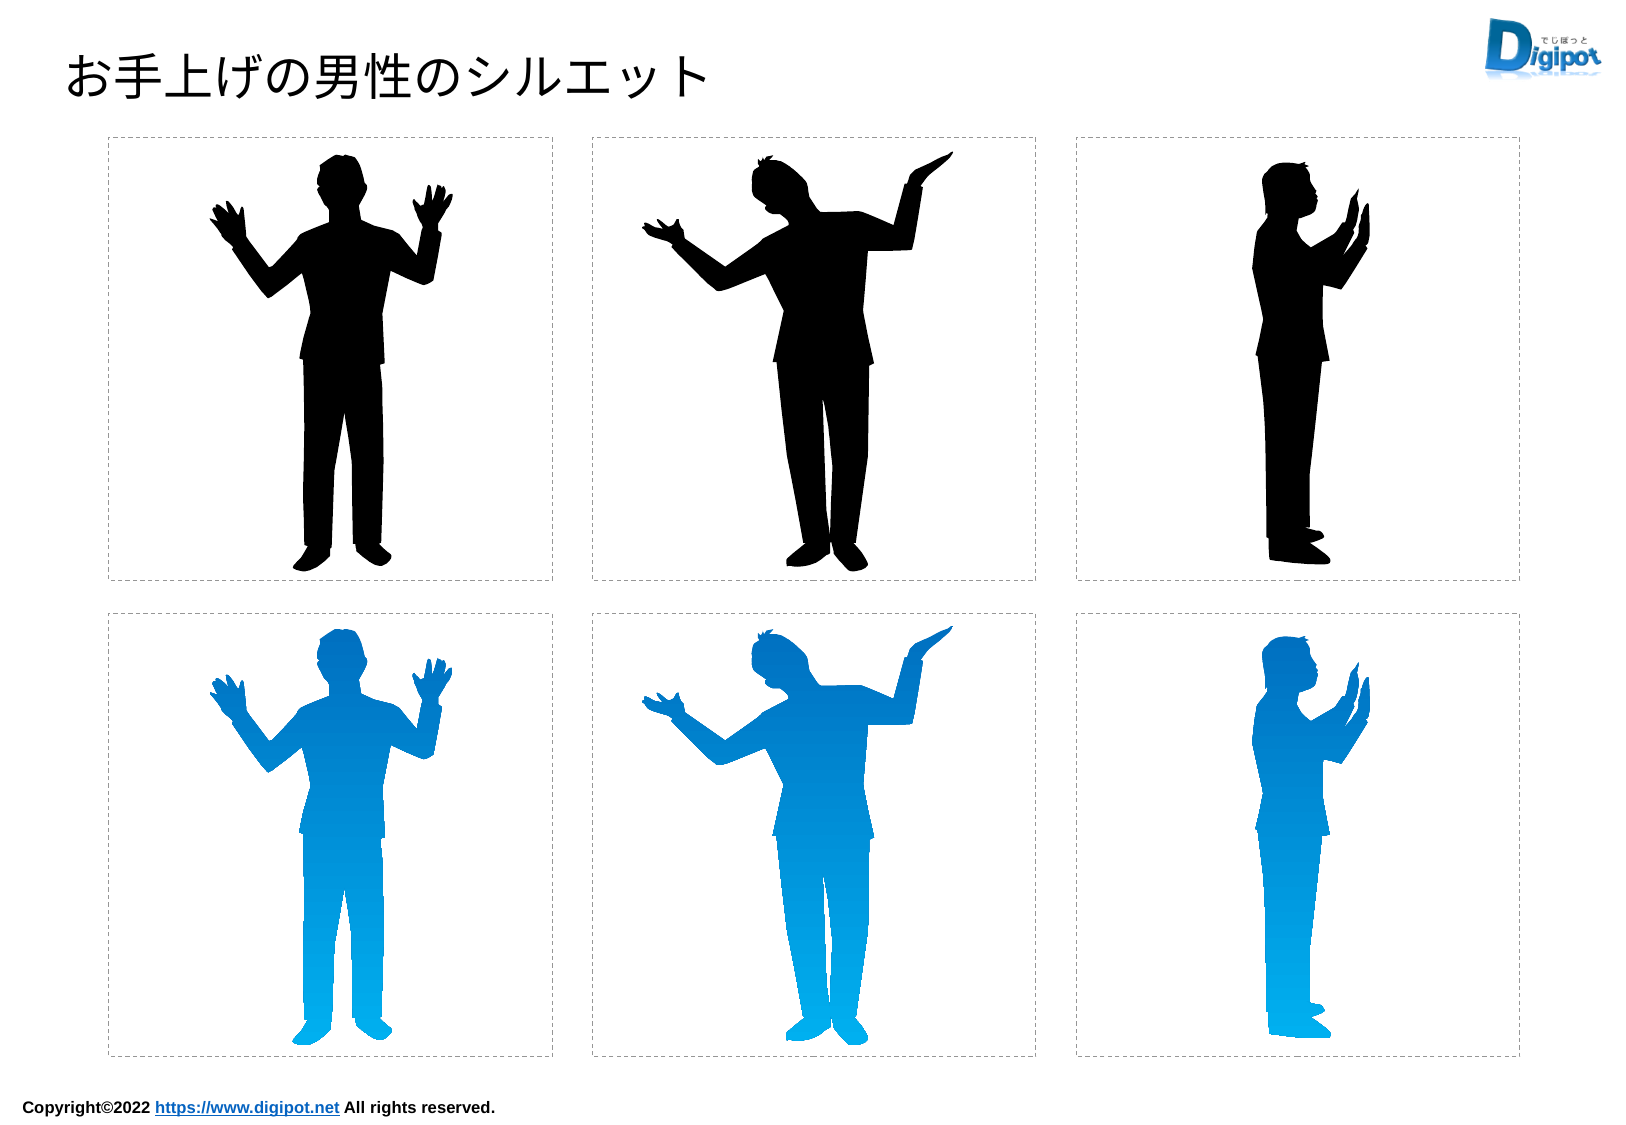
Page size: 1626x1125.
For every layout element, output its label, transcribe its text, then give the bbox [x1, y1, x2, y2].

text_box [642, 625, 954, 1046]
text_box [1252, 161, 1370, 565]
text_box [209, 154, 453, 572]
text_box お手上げの男性のシルエット [48, 38, 729, 113]
text_box [1252, 635, 1370, 1039]
text_box [642, 151, 954, 572]
text_box [209, 628, 453, 1046]
picture [1485, 18, 1602, 82]
